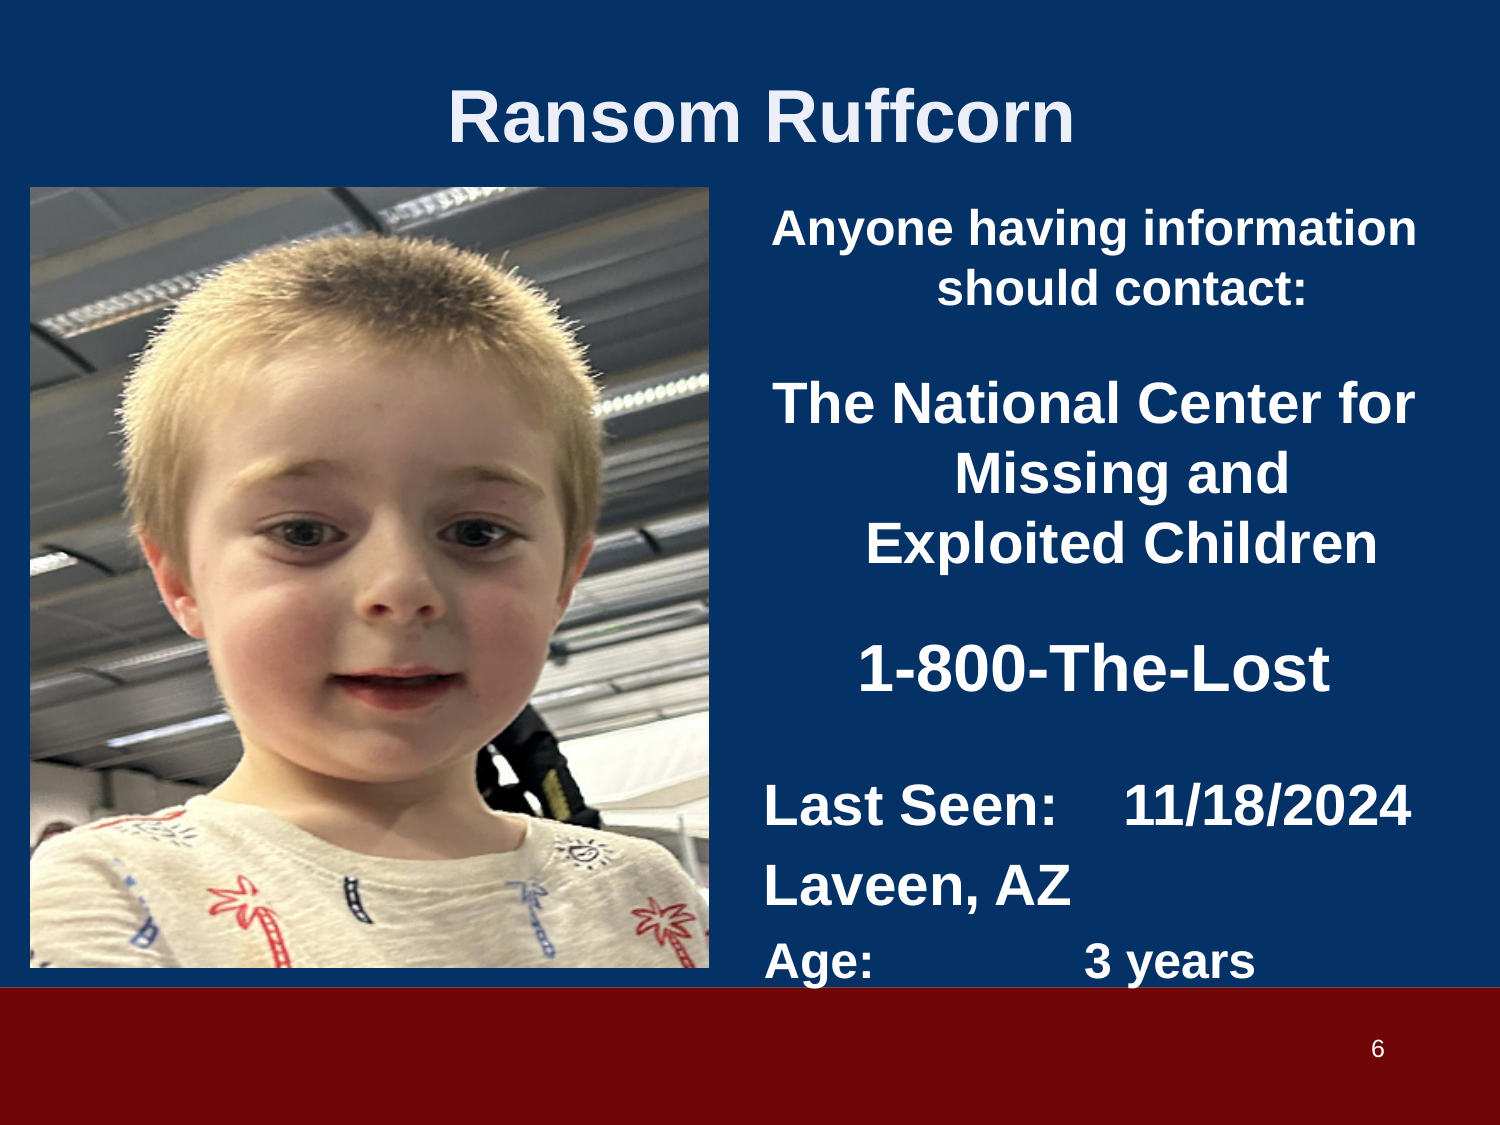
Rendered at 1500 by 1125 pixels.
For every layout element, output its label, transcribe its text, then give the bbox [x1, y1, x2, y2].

list Anyone having information should contact: The National Center for Missing and Exploited Children 1-800-The-Lost Last Seen: 11/18/2024 Laveen, AZ Age: 3 years [748, 187, 1440, 990]
picture [30, 187, 710, 968]
title Ransom Ruffcorn [125, 37, 1400, 188]
slide_number 6 [1087, 1025, 1400, 1100]
